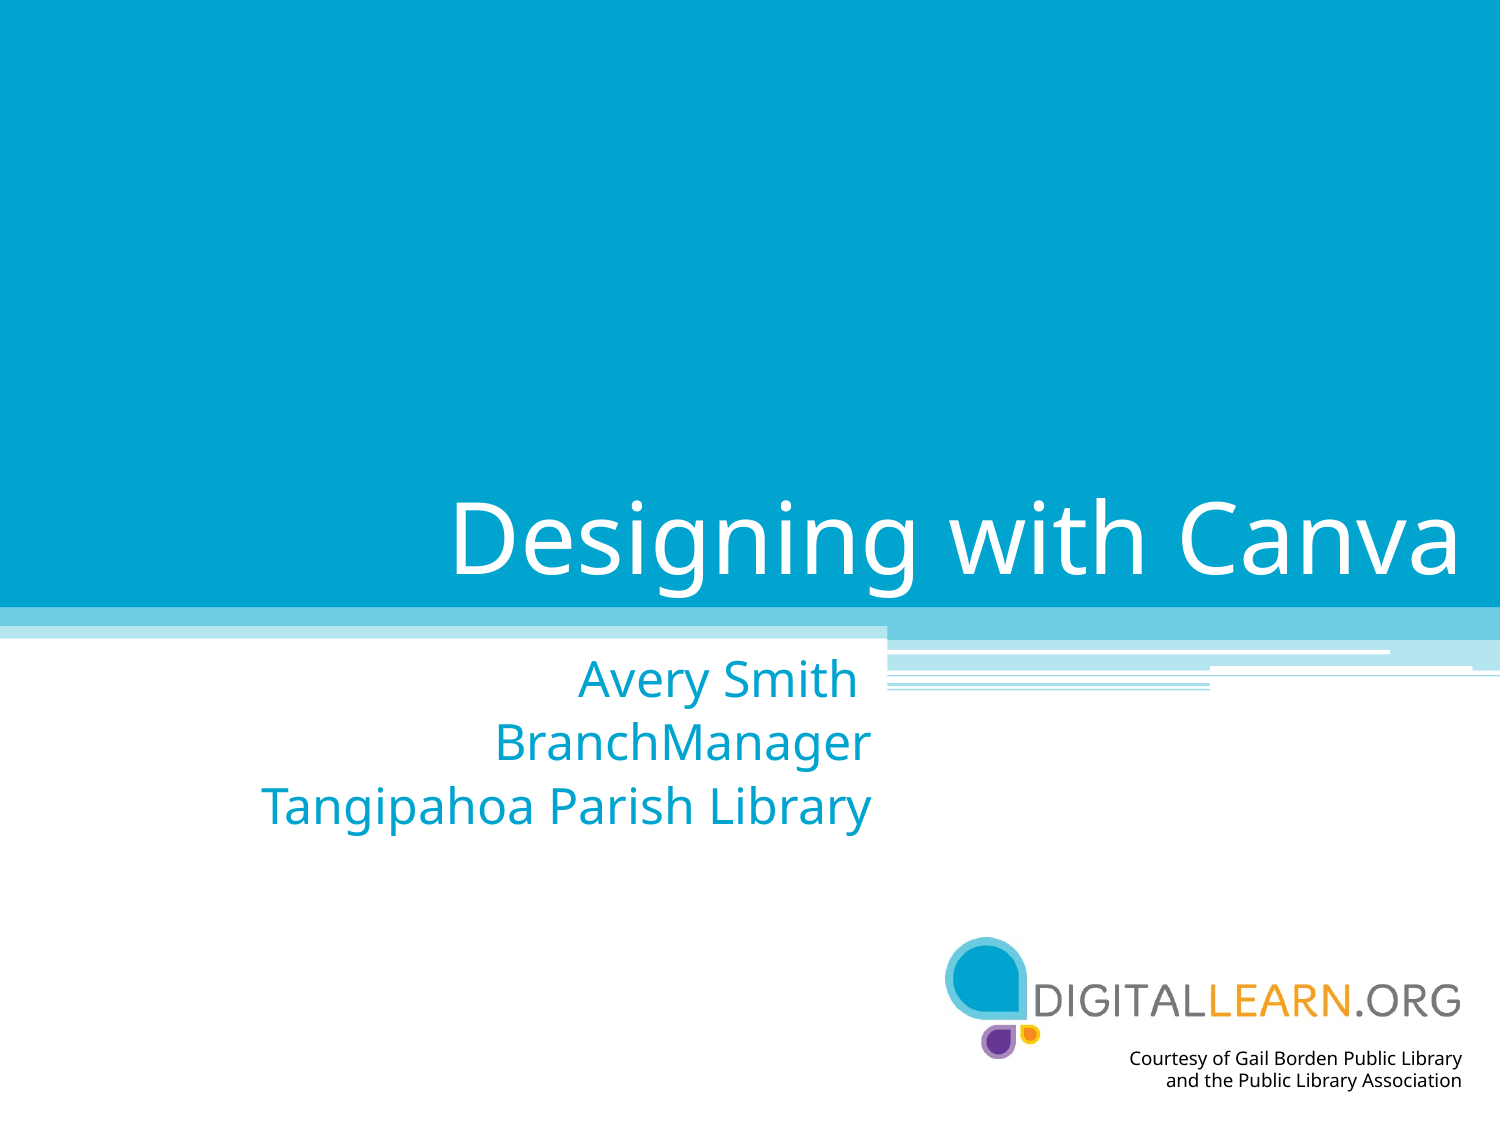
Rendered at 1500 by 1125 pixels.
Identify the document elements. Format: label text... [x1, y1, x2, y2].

text_box Courtesy of Gail Borden Public Library and the Public Library Association [726, 1038, 1477, 1099]
subtitle Avery Smith BranchManager Tangipahoa Parish Library [75, 639, 888, 928]
picture [945, 937, 1460, 1059]
title Designing with Canva [16, 312, 1480, 602]
